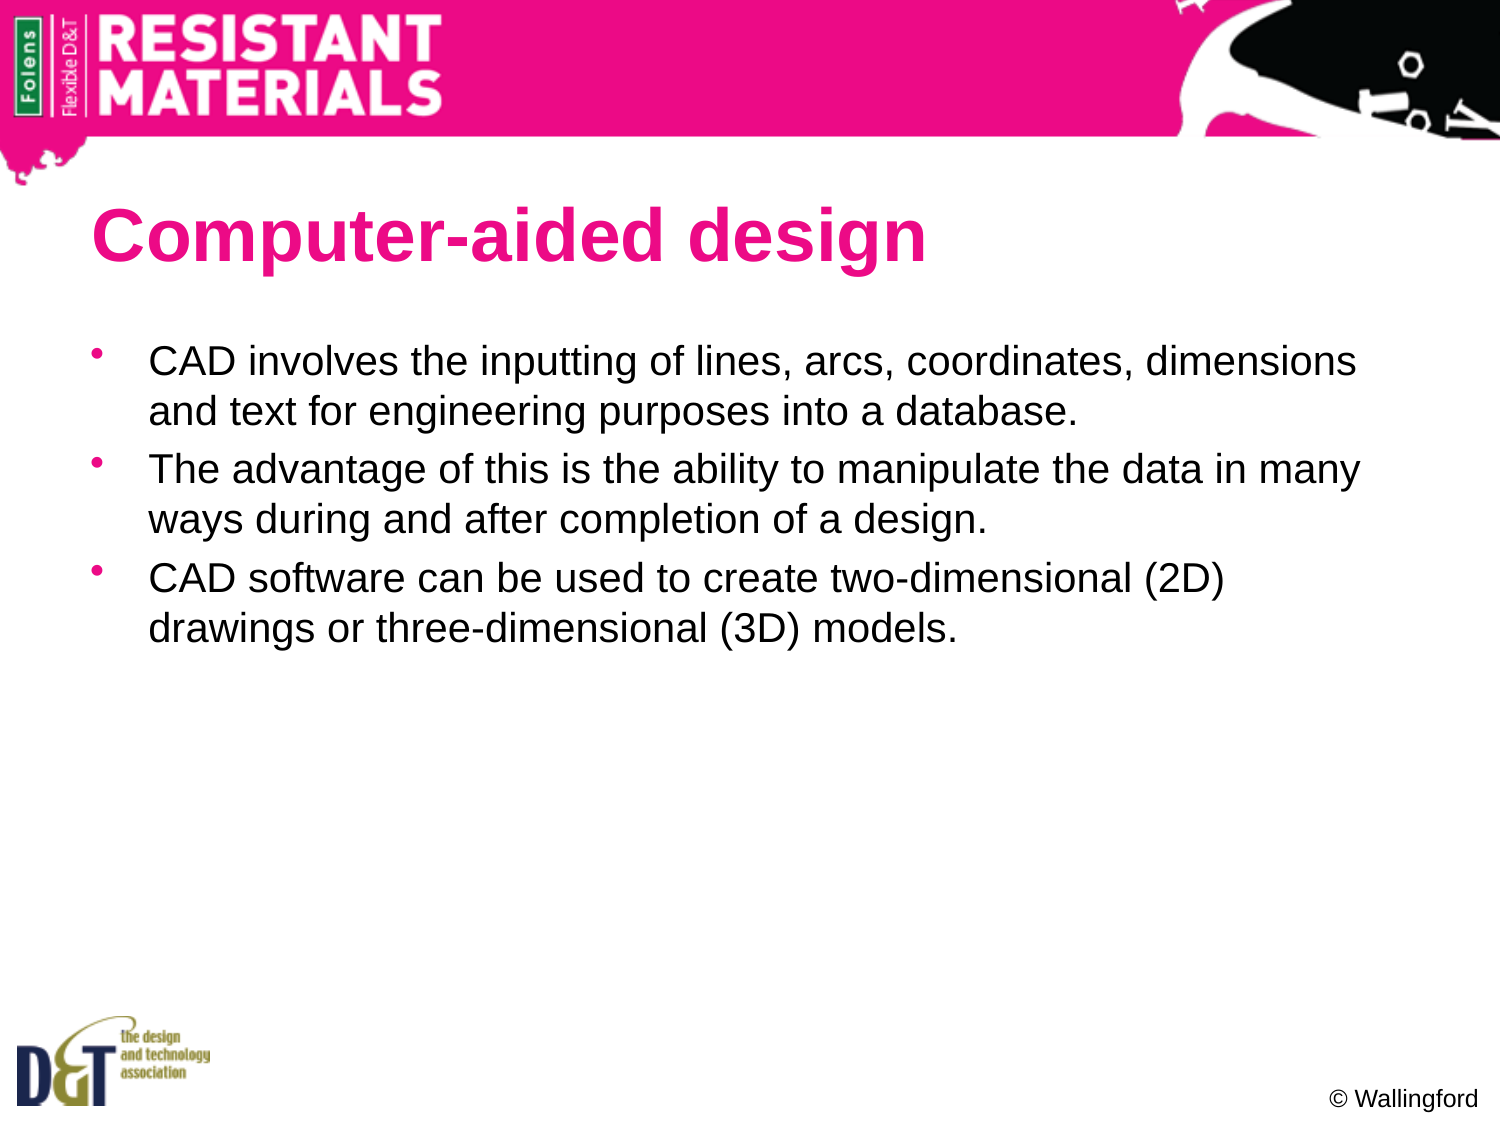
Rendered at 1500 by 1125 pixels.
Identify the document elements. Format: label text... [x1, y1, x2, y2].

picture [0, 0, 1500, 1125]
text_box © Wallingford [1257, 1074, 1495, 1125]
title Computer-aided design [76, 160, 1427, 301]
list CAD involves the inputting of lines, arcs, coordinates, dimensions and text for engineering purposes into a database. The advantage of this is the ability to manipulate the data in many ways during and after completion of a design. CAD software can be used to create two-dimensional (2D) drawings or three-dimensional (3D) models. [75, 326, 1400, 1005]
